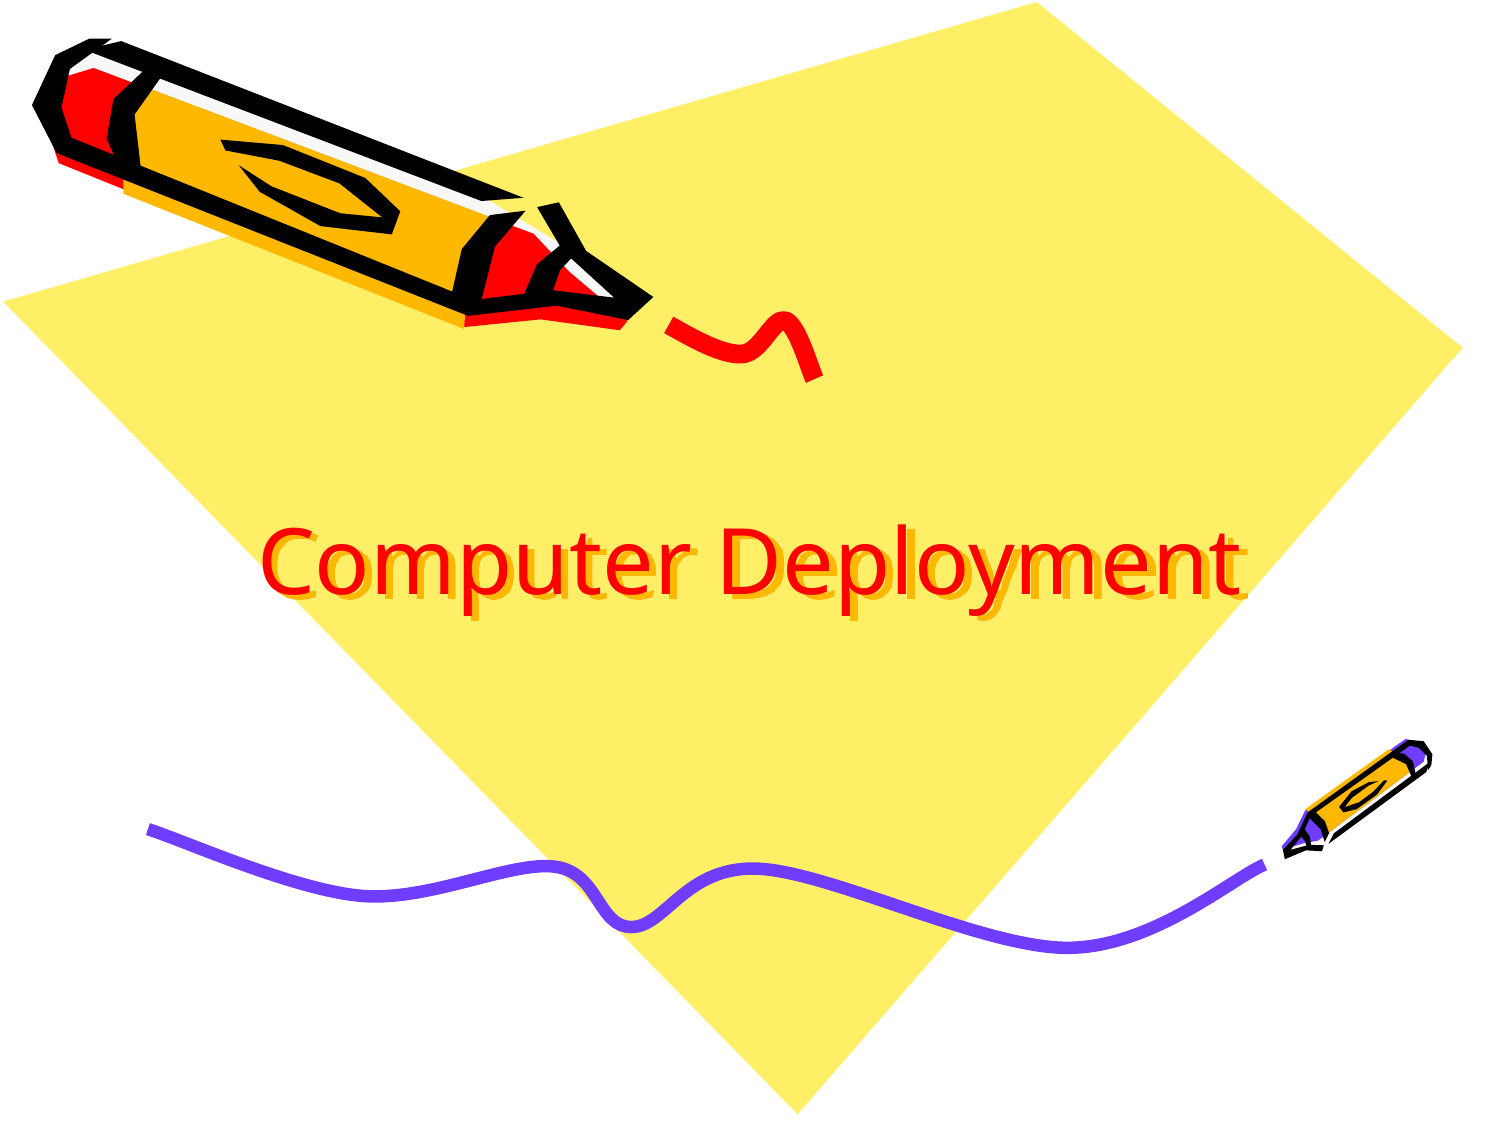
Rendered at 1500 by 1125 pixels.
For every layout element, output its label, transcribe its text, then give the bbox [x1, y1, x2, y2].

title Computer Deployment [224, 247, 1276, 622]
